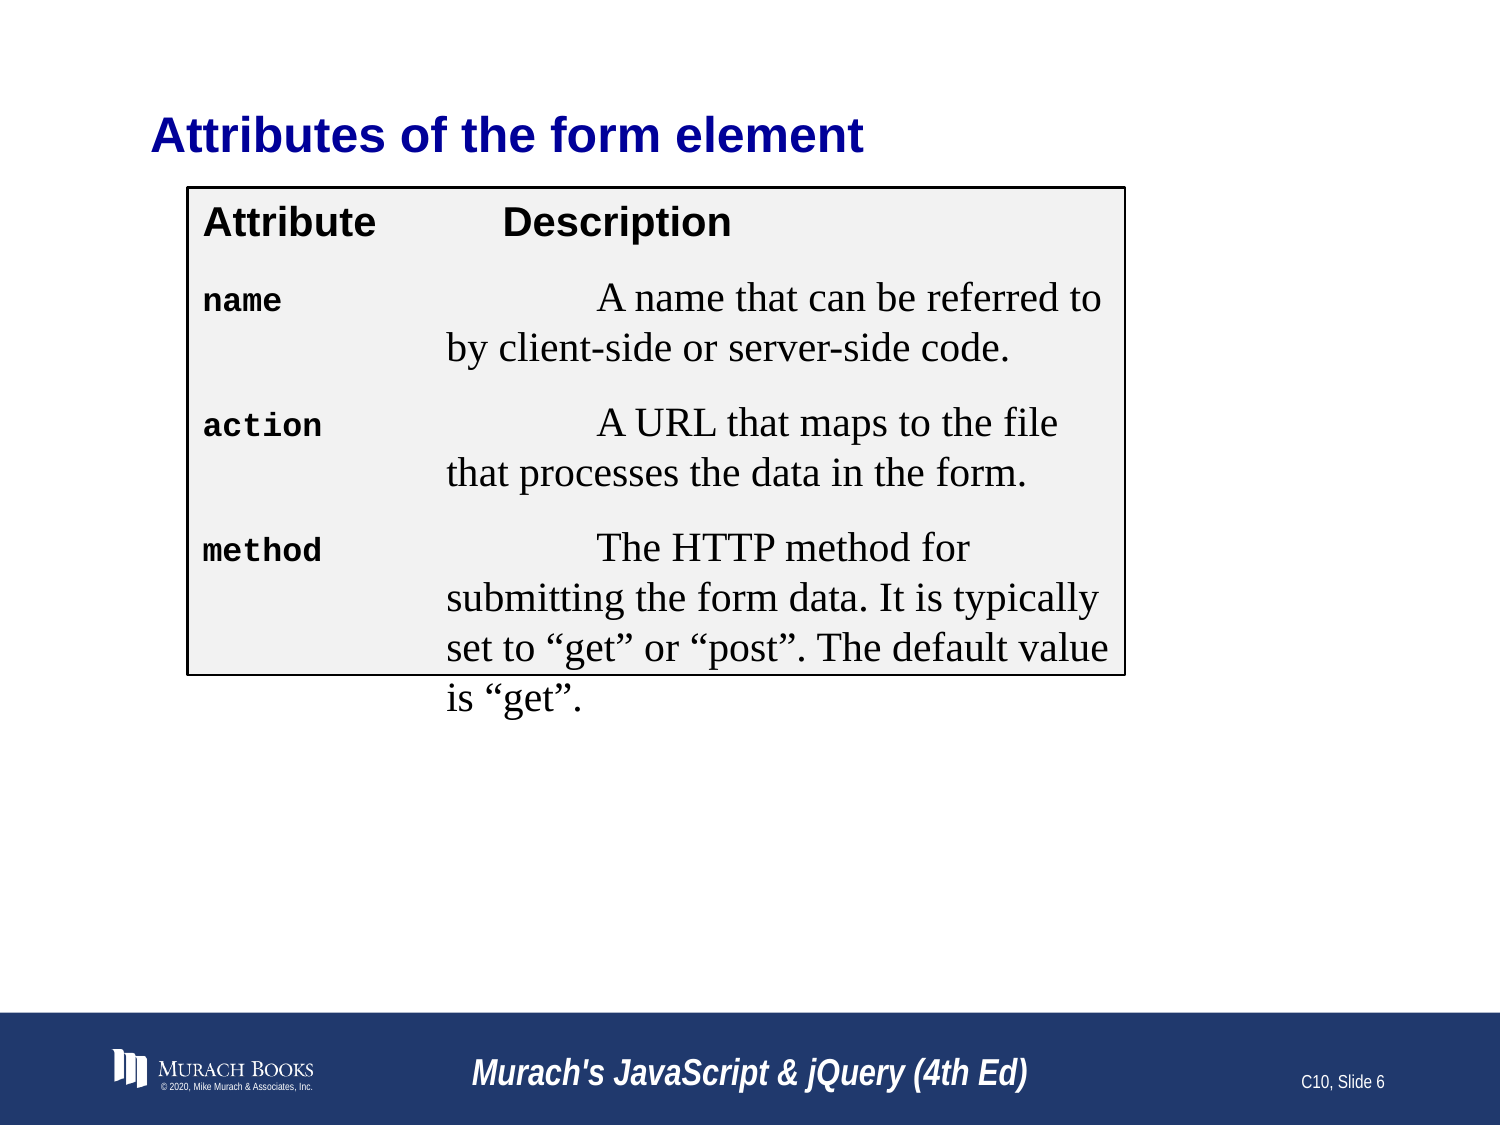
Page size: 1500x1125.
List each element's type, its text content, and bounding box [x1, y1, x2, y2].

title Attributes of the form element [150, 102, 1350, 164]
footer © 2020, Mike Murach & Associates, Inc. [12, 1025, 463, 1100]
slide_number C10, Slide 6 [1087, 1025, 1400, 1100]
list Attribute Description name A name that can be referred to by client-side or server-side code. action A URL that maps to the file that processes the data in the form. method The HTTP method for submitting the form data. It is typically set to “get” or “post”. The default value is “get”. [185, 185, 1128, 678]
slide_number Murach's JavaScript & jQuery (4th Ed) [463, 1025, 1050, 1100]
